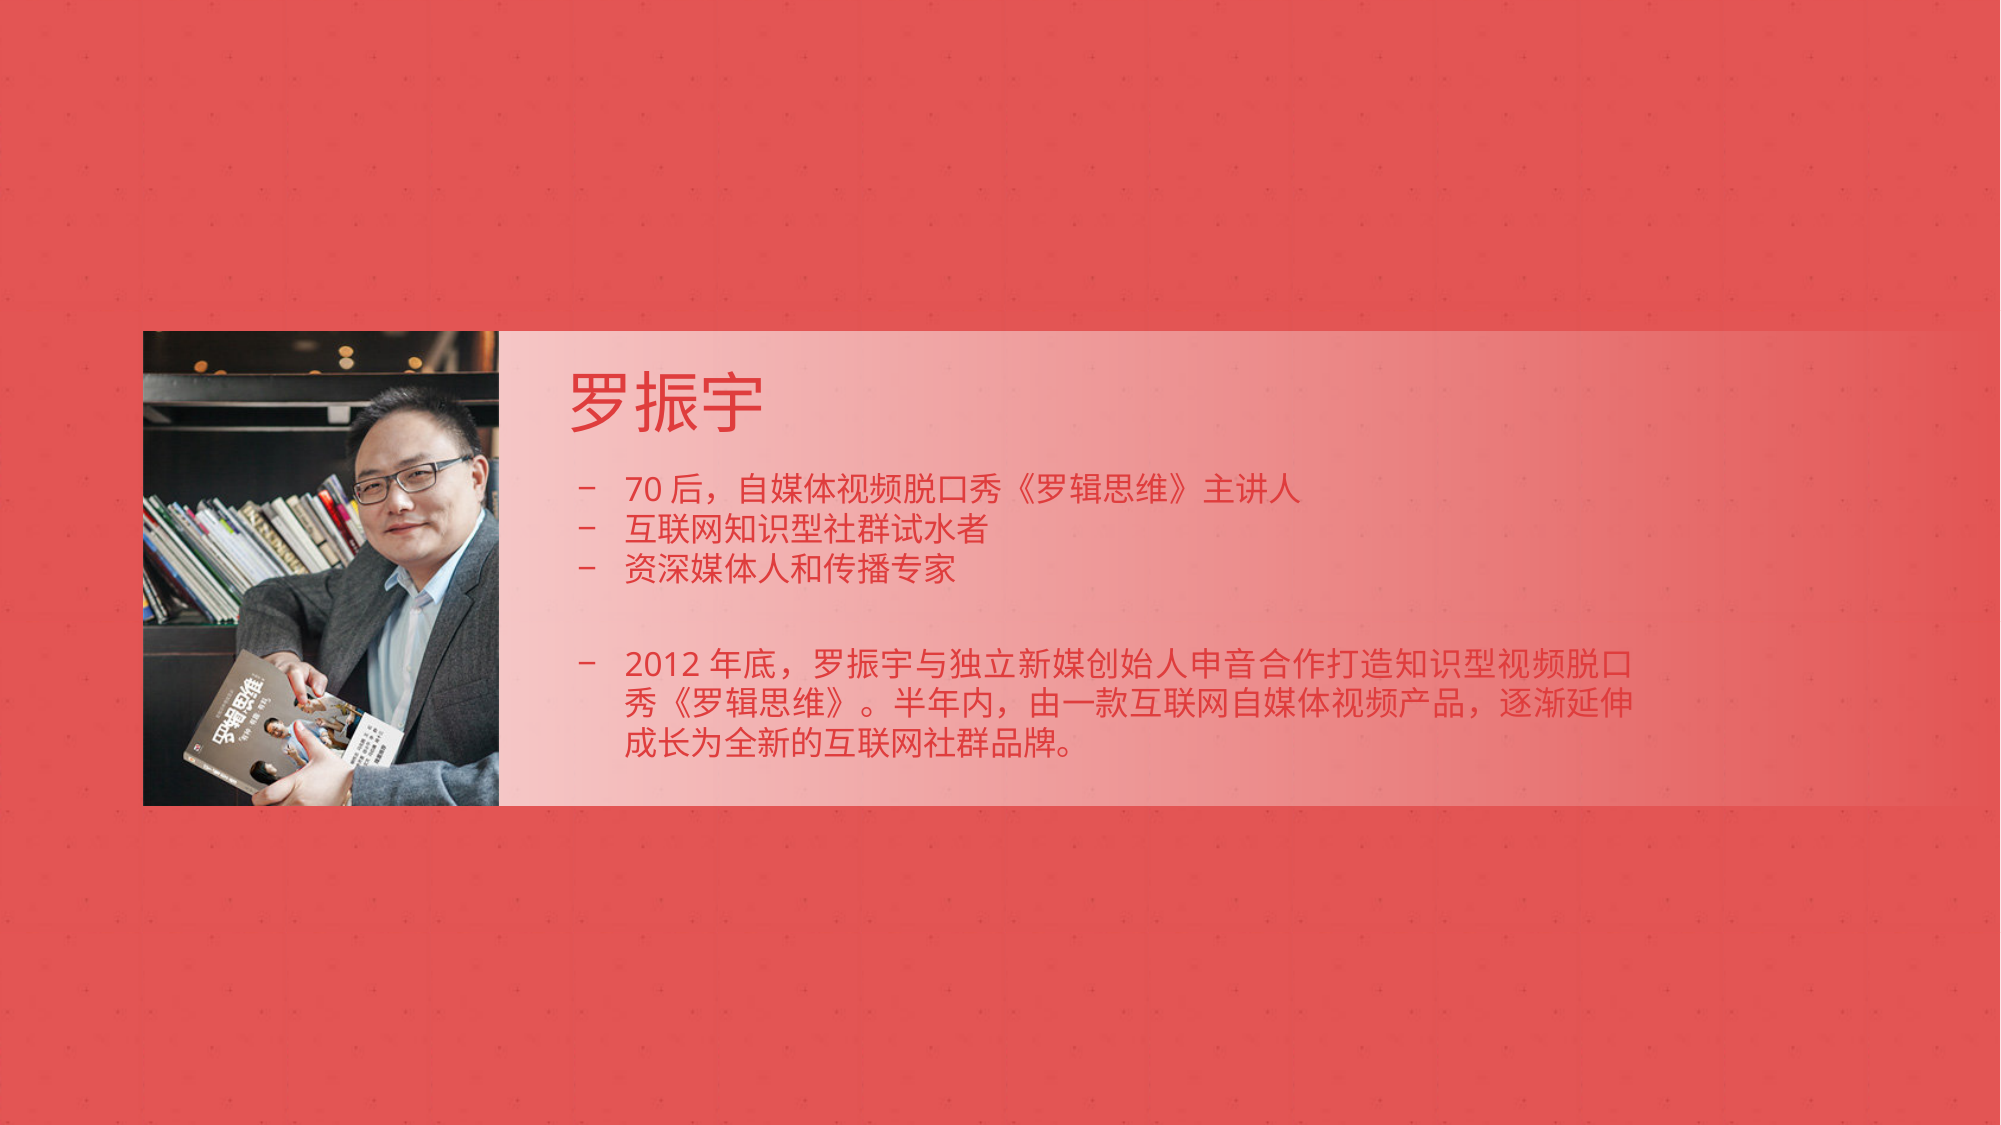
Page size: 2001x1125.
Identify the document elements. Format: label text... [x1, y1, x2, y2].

text_box 罗振宇 [551, 353, 795, 449]
text_box 2012年底，罗振宇与独立新媒创始人申音合作打造知识型视频脱口秀《罗辑思维》。半年内，由一款互联网自媒体视频产品，逐渐延伸成长为全新的互联网社群品牌。 [562, 635, 1649, 770]
picture [0, 0, 2001, 1125]
text_box 70后，自媒体视频脱口秀《罗辑思维》主讲人 互联网知识型社群试水者 资深媒体人和传播专家 [562, 460, 1649, 595]
text_box [499, 331, 2000, 806]
